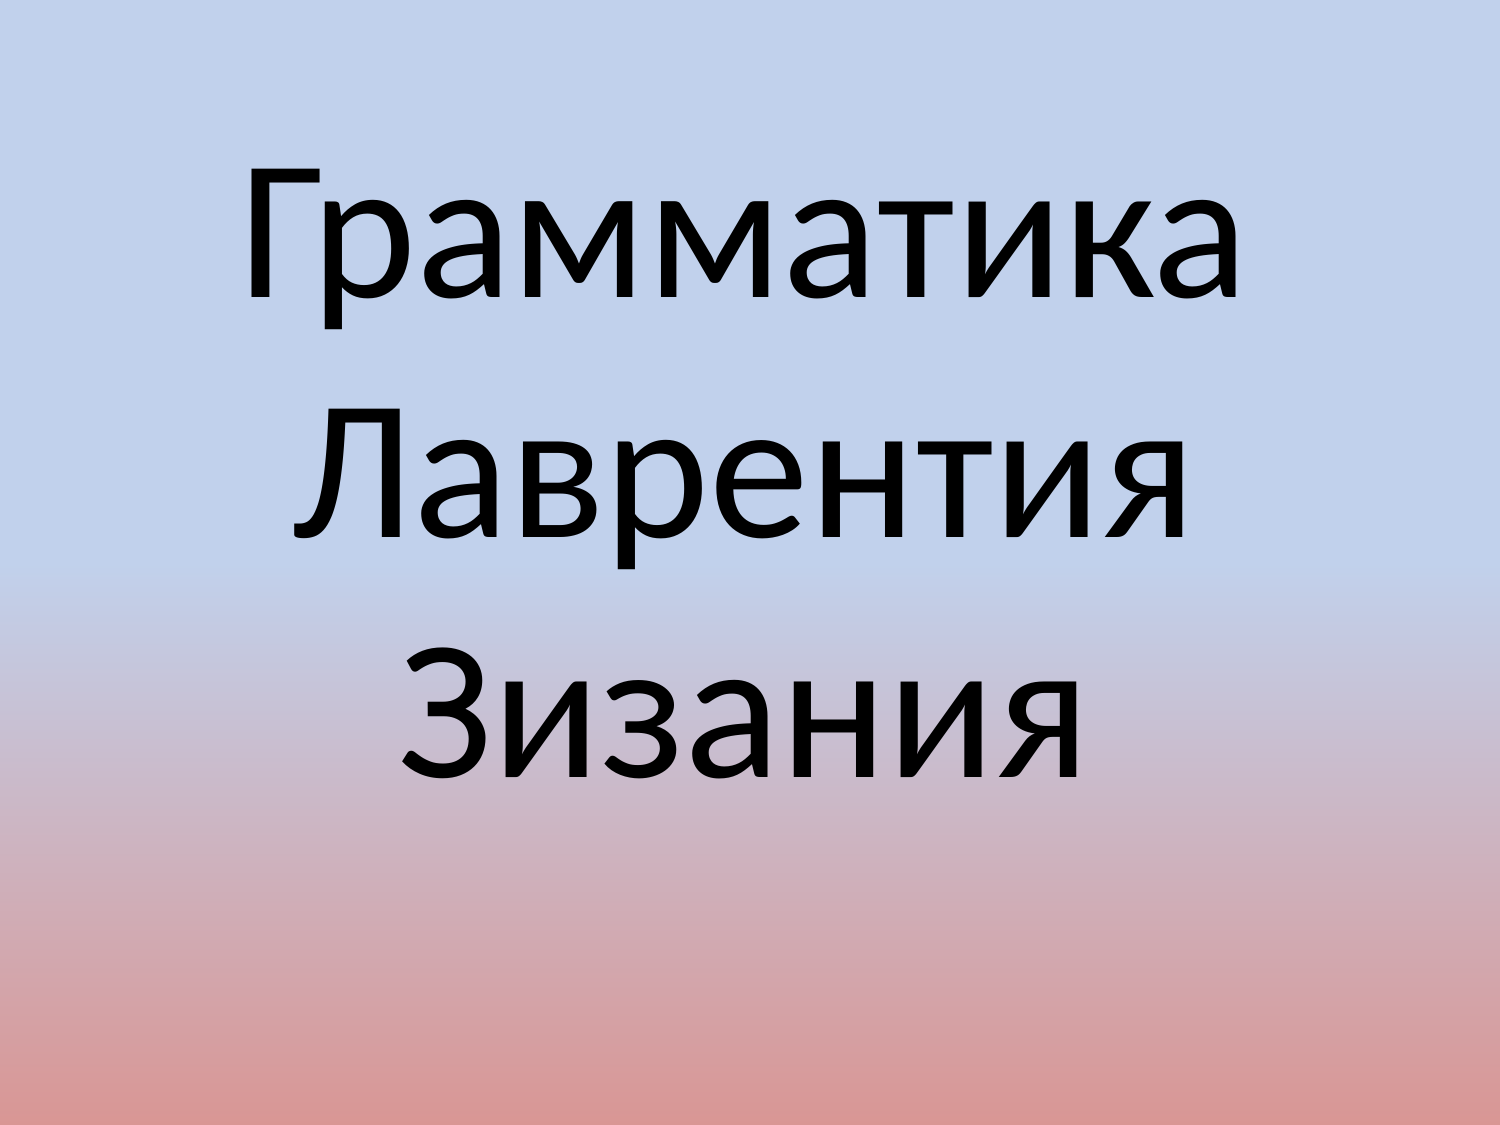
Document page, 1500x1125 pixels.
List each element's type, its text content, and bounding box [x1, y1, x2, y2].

subtitle Грамматика Лаврентия Зизания [29, 90, 1459, 1059]
